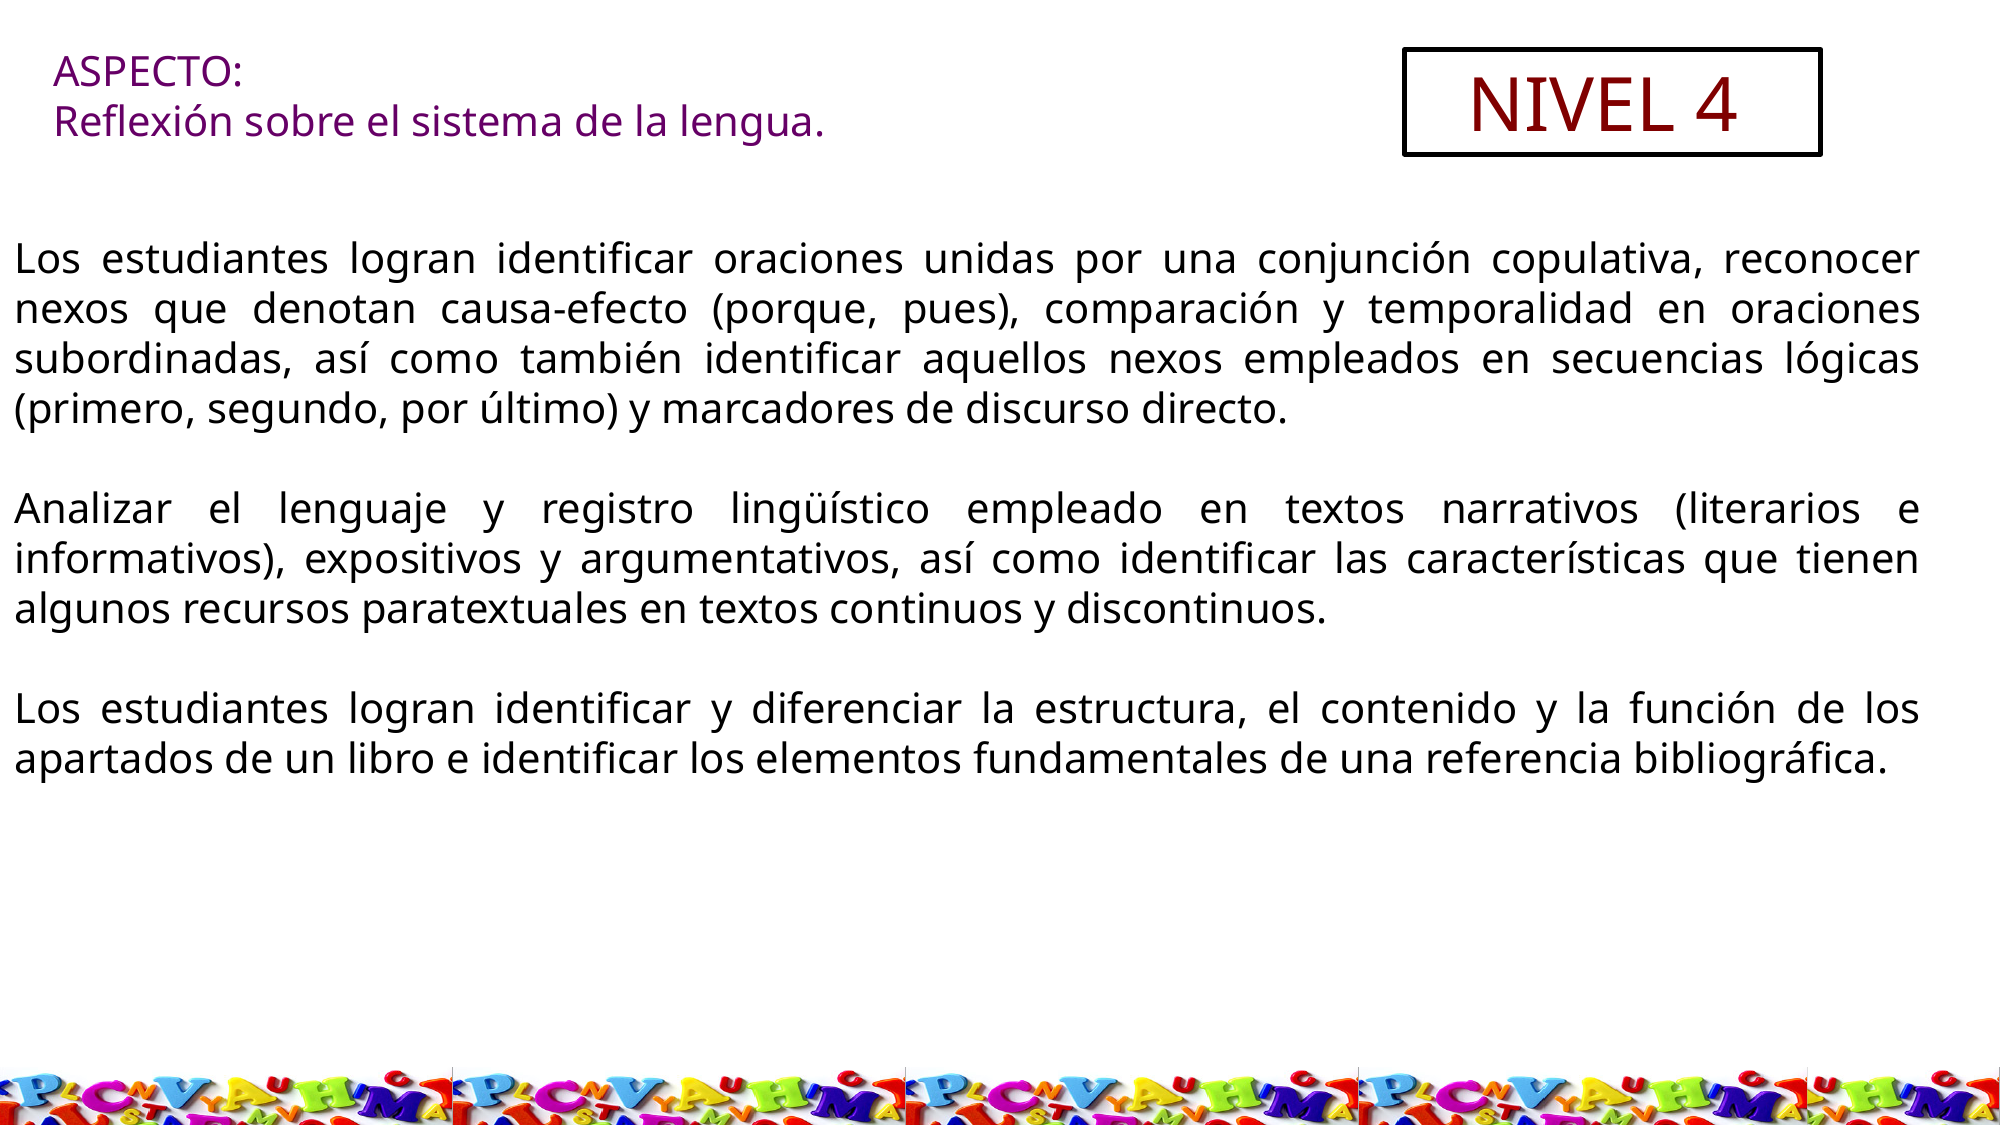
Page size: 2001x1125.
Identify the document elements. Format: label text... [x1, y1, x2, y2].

text_box Los estudiantes logran identificar oraciones unidas por una conjunción copulativa, reconocer nexos que denotan causa-efecto (porque, pues), comparación y temporalidad en oraciones subordinadas, así como también identificar aquellos nexos empleados en secuencias lógicas (primero, segundo, por último) y marcadores de discurso directo. Analizar el lenguaje y registro lingüístico empleado en textos narrativos (literarios e informativos), expositivos y argumentativos, así como identificar las características que tienen algunos recursos paratextuales en textos continuos y discontinuos. Los estudiantes logran identificar y diferenciar la estructura, el contenido y la función de los apartados de un libro e identificar los elementos fundamentales de una referencia bibliográfica. [0, 224, 1937, 840]
text_box [1358, 118, 1655, 188]
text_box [0, 1066, 2000, 1125]
text_box ASPECTO: Reflexión sobre el sistema de la lengua. [38, 37, 1169, 152]
text_box NIVEL 4 [1404, 49, 1821, 155]
